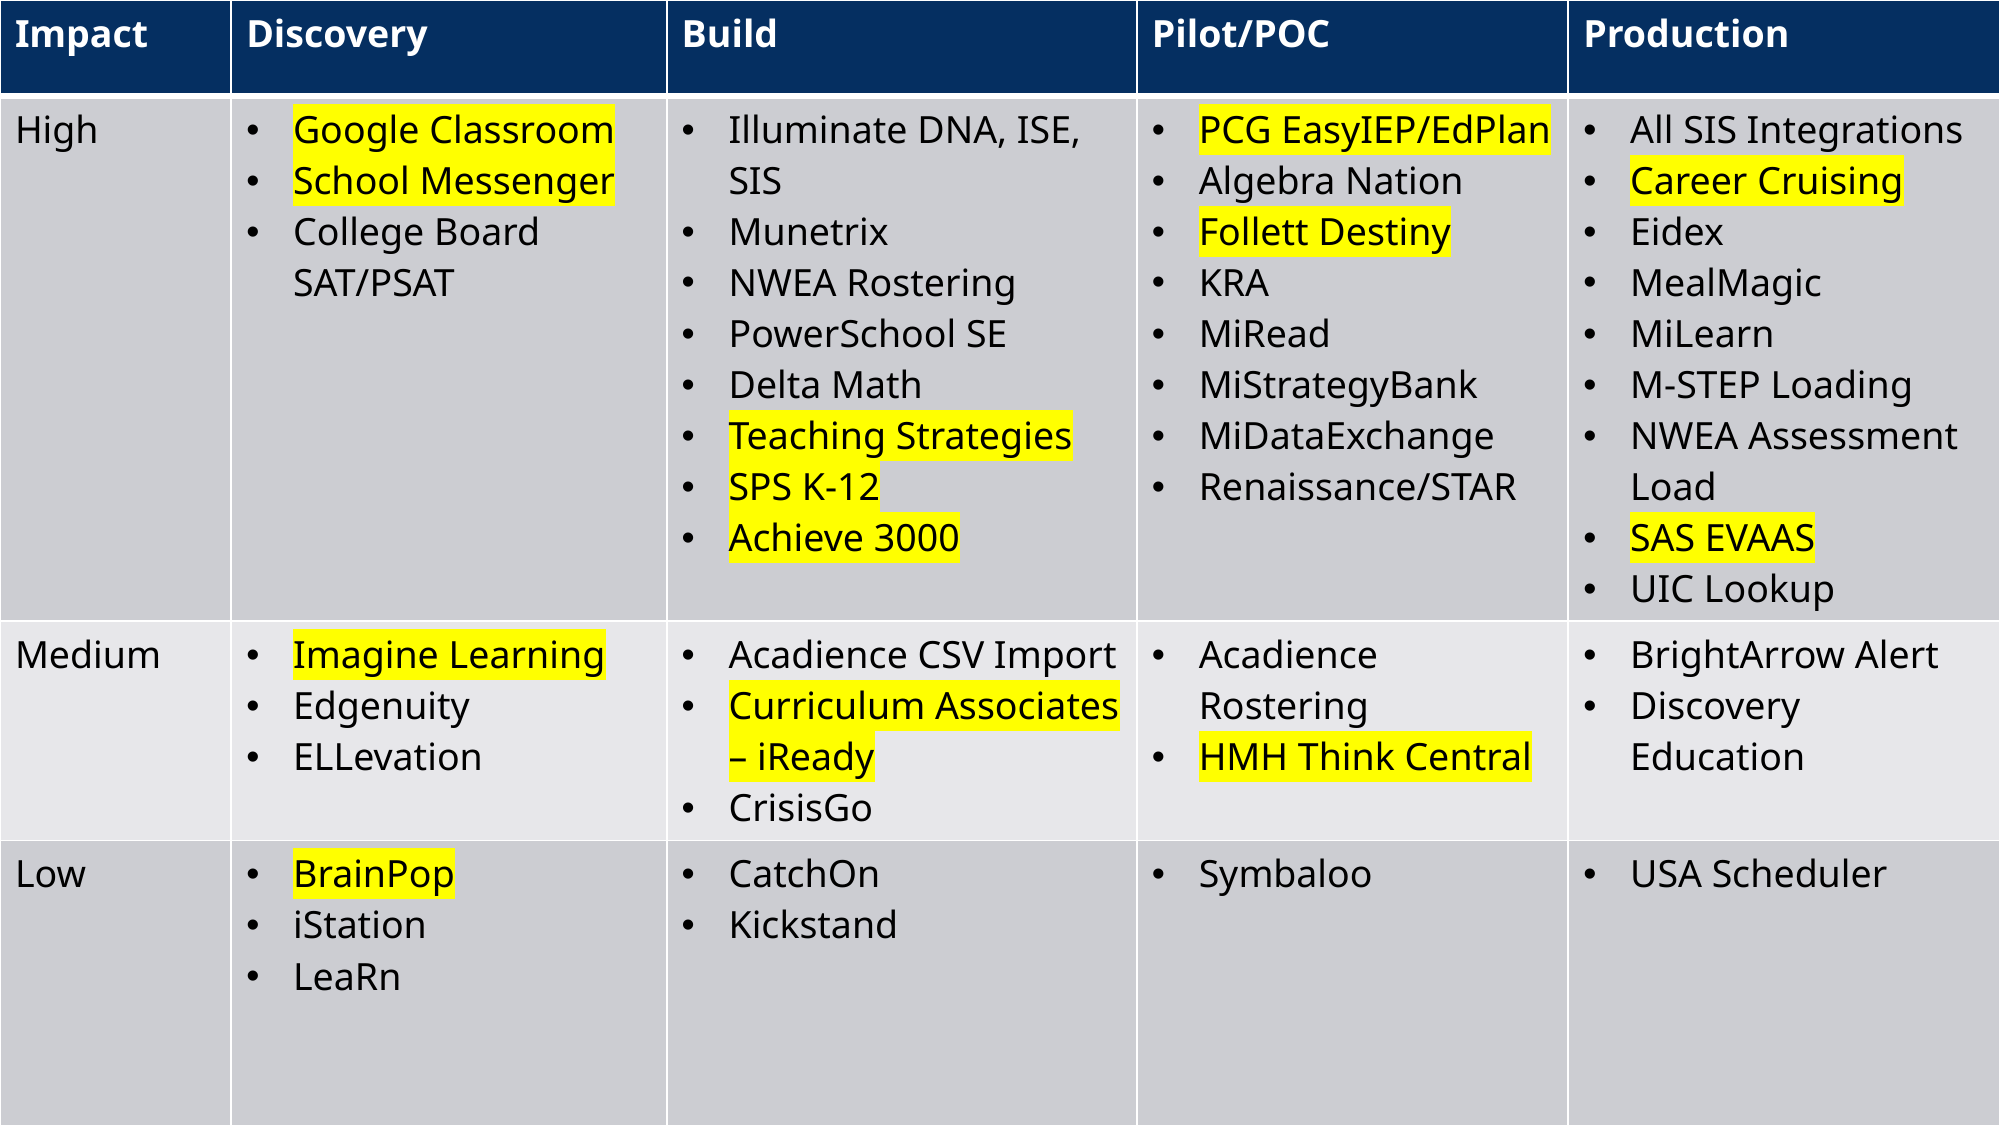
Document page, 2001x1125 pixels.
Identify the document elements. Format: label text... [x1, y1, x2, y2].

table_cell USA Scheduler [1569, 841, 1999, 1125]
table_header Production [1569, 1, 1999, 93]
table_header Pilot/POC [1138, 1, 1567, 93]
table_cell Low [1, 841, 230, 1125]
table_cell Acadience CSV Import Curriculum Associates – iReady CrisisGo [668, 622, 1136, 840]
table_cell BrightArrow Alert Discovery Education [1569, 622, 1999, 840]
table_cell Medium [1, 622, 230, 840]
table_cell BrainPop iStation LeaRn [232, 841, 666, 1125]
table_header Discovery [232, 1, 666, 93]
table_cell Google Classroom School Messenger College Board SAT/PSAT [232, 99, 666, 620]
table_cell Acadience Rostering HMH Think Central [1138, 622, 1567, 840]
table_cell PCG EasyIEP/EdPlan Algebra Nation Follett Destiny KRA MiRead MiStrategyBank MiDataExchange Renaissance/STAR [1138, 99, 1567, 620]
table_cell High [1, 99, 230, 620]
table_cell Symbaloo [1138, 841, 1567, 1125]
table_cell Illuminate DNA, ISE, SIS Munetrix NWEA Rostering PowerSchool SE Delta Math Teaching Strategies SPS K-12 Achieve 3000 [668, 99, 1136, 620]
table_cell All SIS Integrations Career Cruising Eidex MealMagic MiLearn M-STEP Loading NWEA Assessment Load SAS EVAAS UIC Lookup [1569, 99, 1999, 620]
table_cell CatchOn Kickstand [668, 841, 1136, 1125]
table_header Build [668, 1, 1136, 93]
table_header Impact [1, 1, 230, 93]
table_cell Imagine Learning Edgenuity ELLevation [232, 622, 666, 840]
